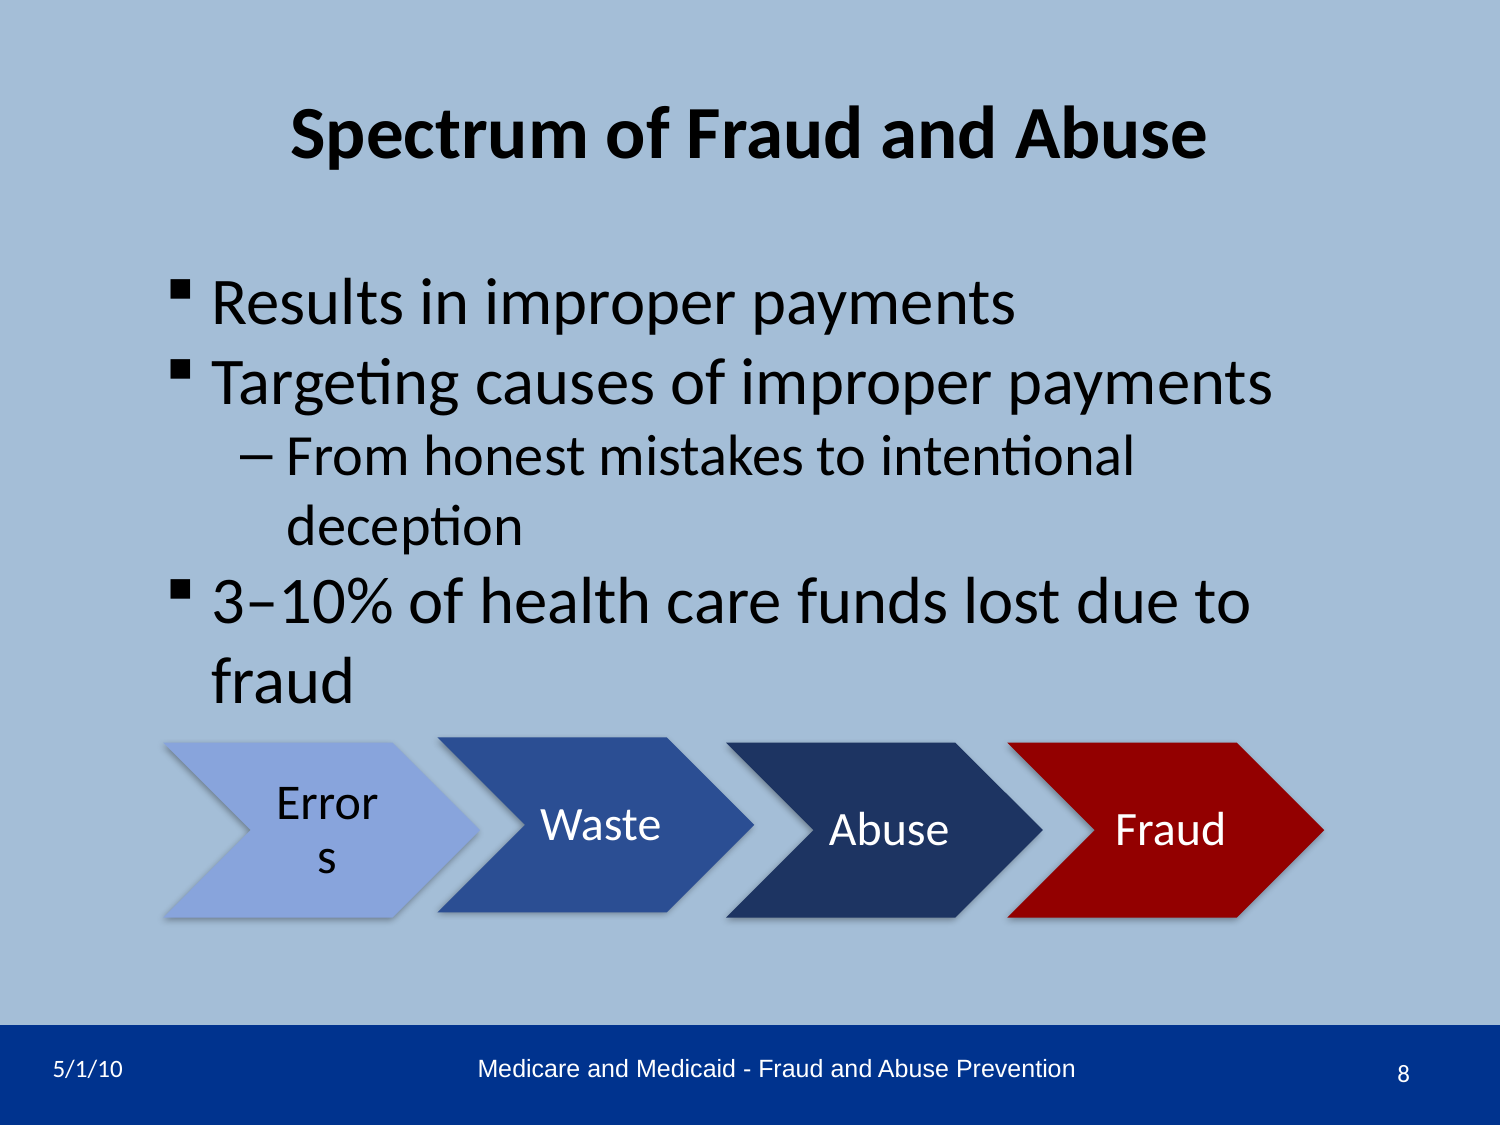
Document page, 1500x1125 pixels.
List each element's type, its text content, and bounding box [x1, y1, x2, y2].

title Spectrum of Fraud and Abuse [0, 24, 1500, 233]
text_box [162, 724, 1326, 976]
slide_number 8 [1074, 1042, 1425, 1103]
list Results in improper payments Targeting causes of improper payments From honest mistakes to intentional deception 3–10% of health care funds lost due to fraud [149, 249, 1388, 1001]
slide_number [37, 1037, 388, 1098]
footer Medicare and Medicaid - Fraud and Abuse Prevention [462, 1037, 1113, 1098]
